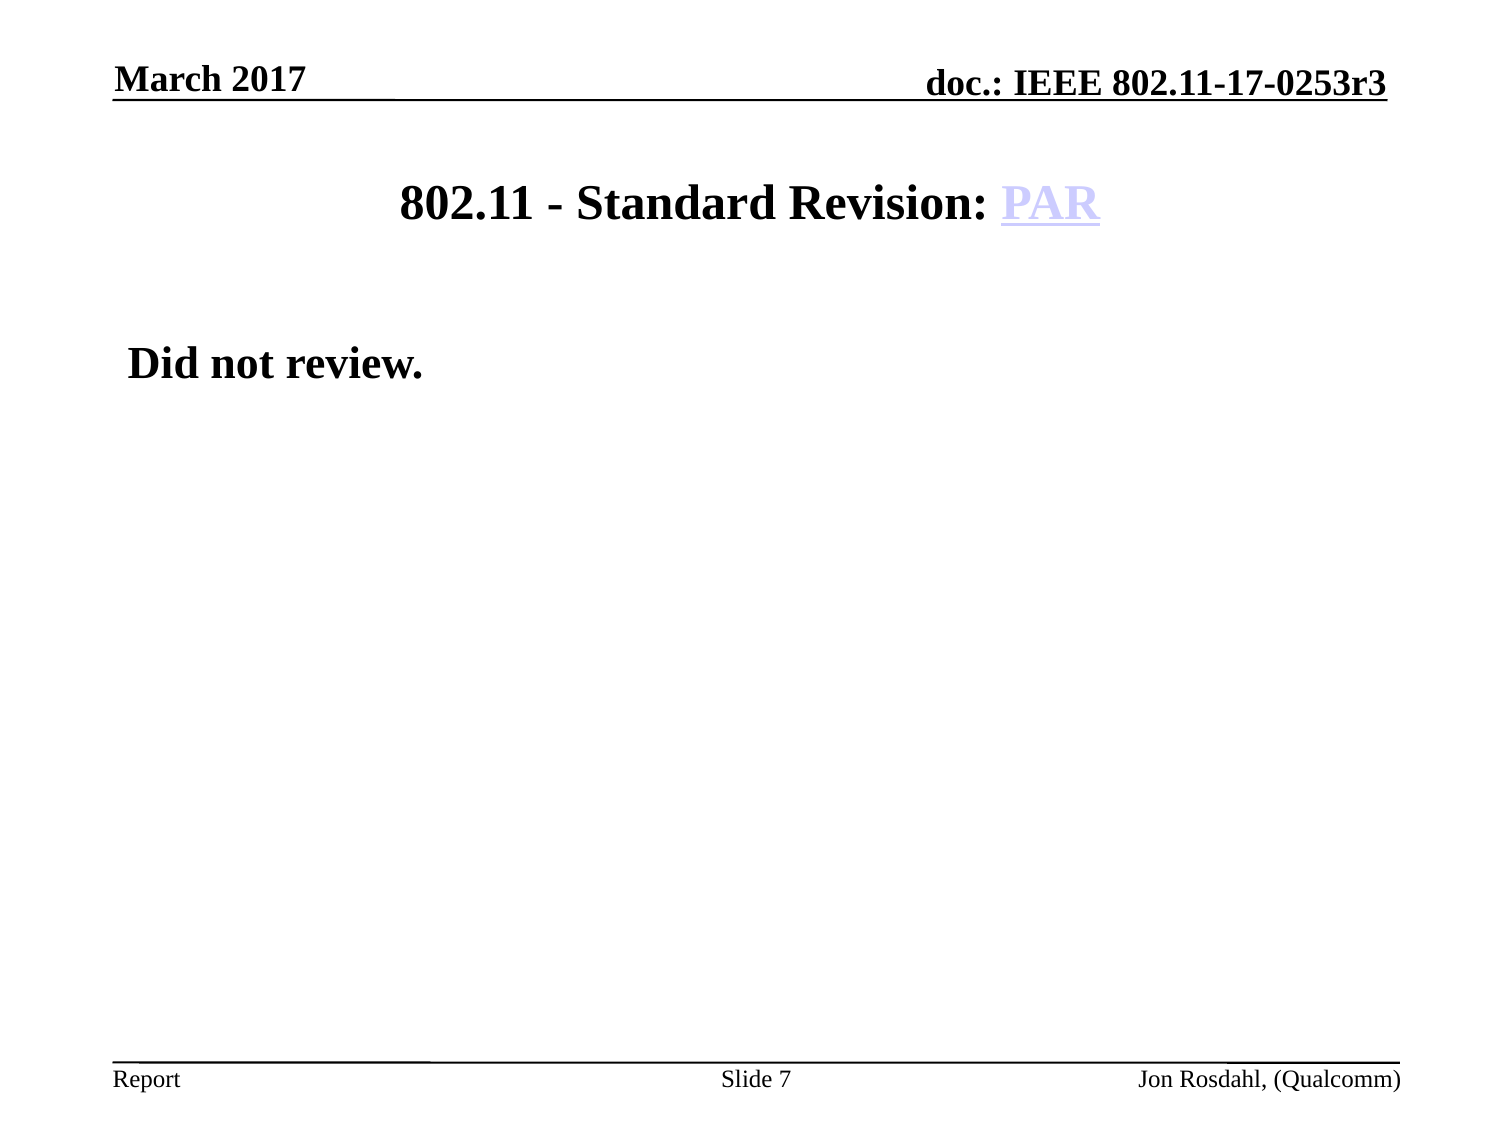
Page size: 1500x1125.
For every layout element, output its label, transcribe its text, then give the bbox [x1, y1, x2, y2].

footer Jon Rosdahl, (Qualcomm) [878, 1061, 1402, 1093]
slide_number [114, 54, 423, 100]
slide_number Slide 7 [712, 1061, 800, 1123]
title 802.11 - Standard Revision: PAR [112, 112, 1388, 288]
list Did not review. [112, 324, 1388, 1000]
